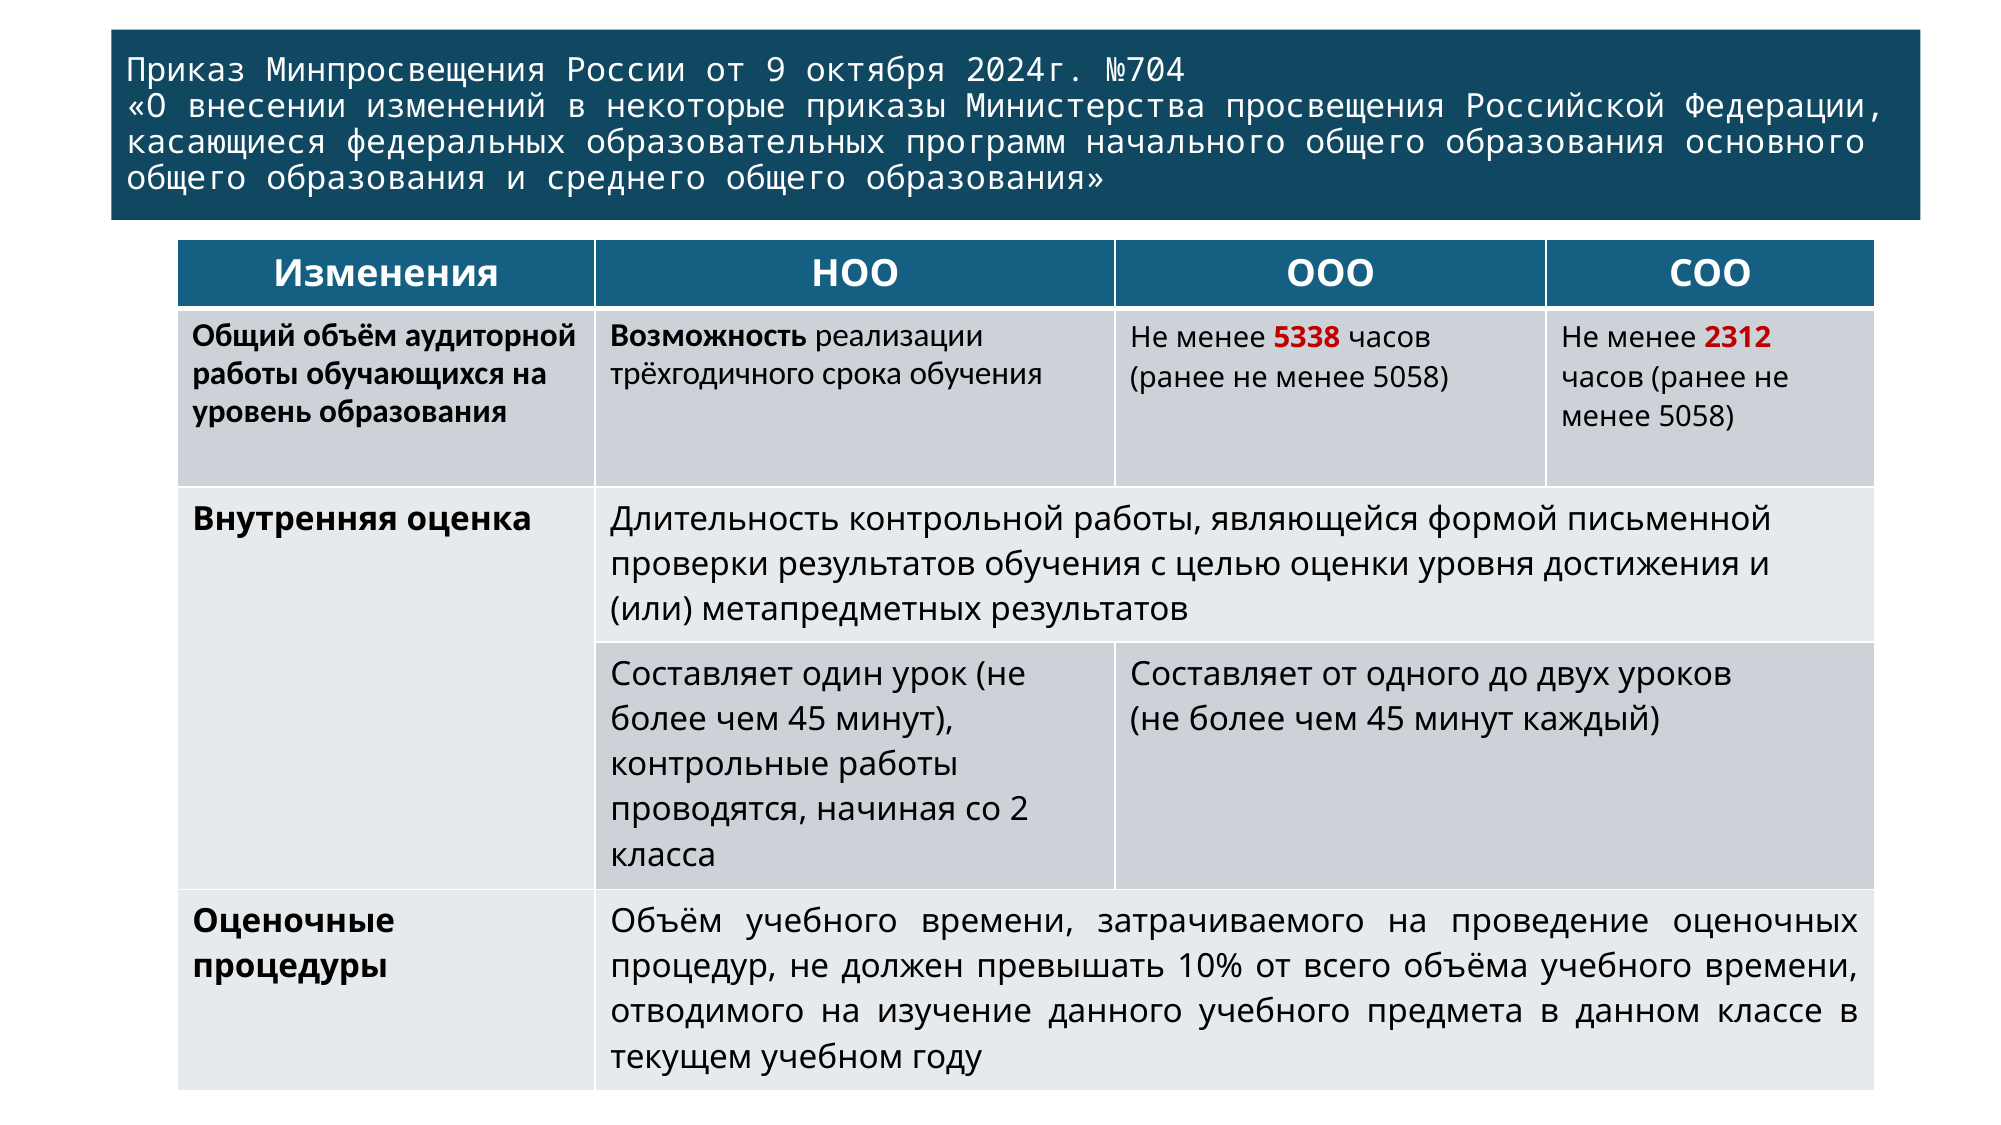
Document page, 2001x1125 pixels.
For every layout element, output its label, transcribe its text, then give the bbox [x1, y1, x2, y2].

table_cell Объём учебного времени, затрачиваемого на проведение оценочных процедур, не должен превышать 10% от всего объёма учебного времени, отводимого на изучение данного учебного предмета в данном классе в текущем учебном году [596, 890, 1874, 1090]
table_cell Оценочные процедуры [178, 890, 594, 1090]
table_header НОО [596, 240, 1114, 306]
title Приказ Минпросвещения России от 9 октября 2024г. №704 «О внесении изменений в некоторые приказы Министерства просвещения Российской Федерации, касающиеся федеральных образовательных программ начального общего образования основного общего образования и среднего общего образования» [111, 29, 1921, 220]
table_cell Не менее 2312 часов (ранее не менее 5058) [1547, 311, 1874, 486]
table_header СОО [1547, 240, 1874, 306]
table_cell Не менее 5338 часов (ранее не менее 5058) [1116, 311, 1545, 486]
table_cell Составляет от одного до двух уроков (не более чем 45 минут каждый) [1116, 643, 1874, 889]
table_cell Составляет один урок (не более чем 45 минут), контрольные работы проводятся, начиная со 2 класса [596, 643, 1114, 889]
table_cell Общий объём аудиторной работы обучающихся на уровень образования [178, 311, 594, 486]
table_cell Длительность контрольной работы, являющейся формой письменной проверки результатов обучения с целью оценки уровня достижения и (или) метапредметных результатов [596, 488, 1874, 641]
table_header Изменения [178, 240, 594, 306]
table_header ООО [1116, 240, 1545, 306]
table_cell Возможность реализации трёхгодичного срока обучения [596, 311, 1114, 486]
table_cell Внутренняя оценка [178, 488, 594, 889]
